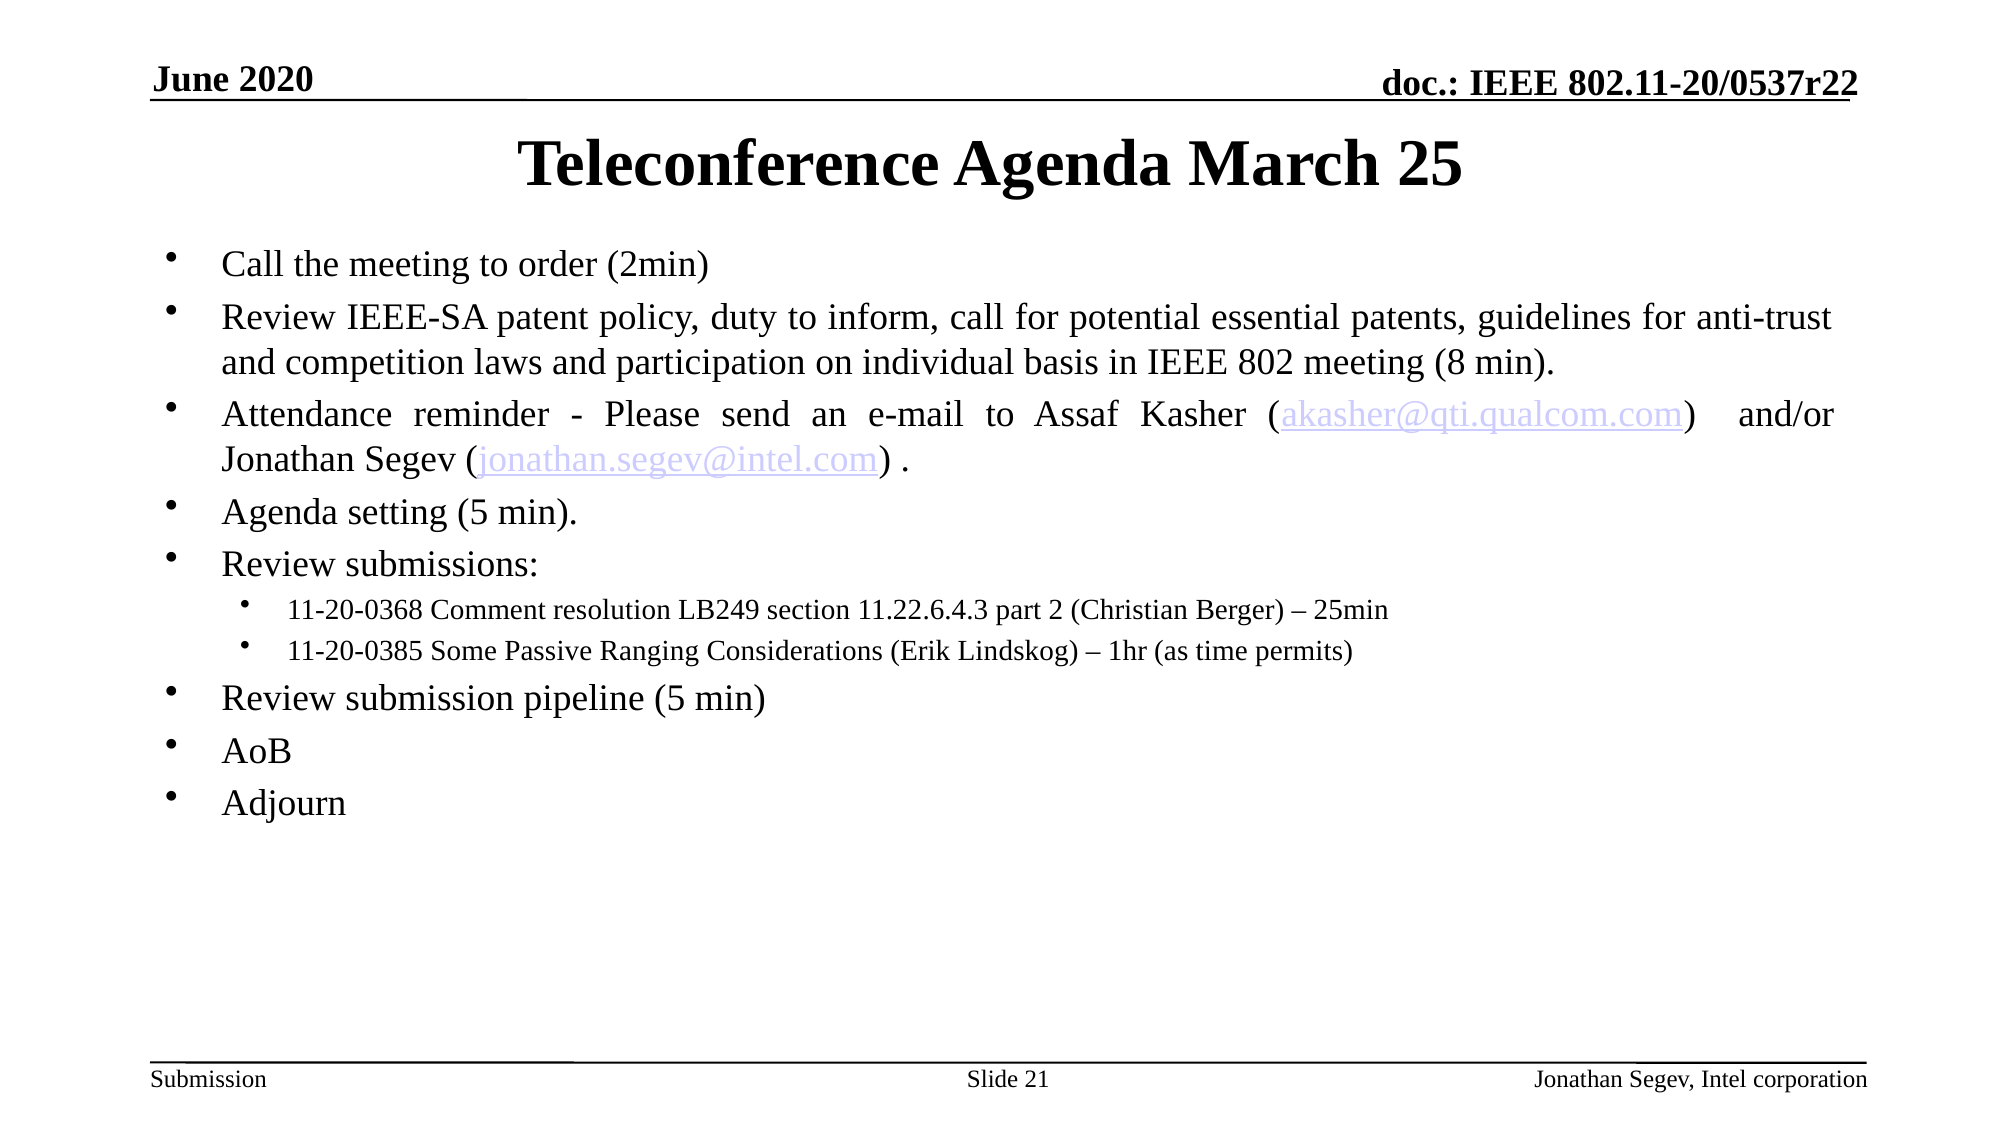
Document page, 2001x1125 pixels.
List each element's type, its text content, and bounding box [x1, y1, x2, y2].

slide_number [152, 54, 563, 100]
slide_number Slide 21 [950, 1061, 1067, 1123]
footer Jonathan Segev, Intel corporation [1171, 1061, 1869, 1093]
list Call the meeting to order (2min) Review IEEE-SA patent policy, duty to inform, call for potential essential patents, guidelines for anti-trust and competition laws and participation on individual basis in IEEE 802 meeting (8 min). Attendance reminder - Please send an e-mail to Assaf Kasher (akasher@qti.qualcom.com) and/or Jonathan Segev (jonathan.segev@intel.com) . Agenda setting (5 min). Review submissions: 11-20-0368 Comment resolution LB249 section 11.22.6.4.3 part 2 (Christian Berger) – 25min 11-20-0385 Some Passive Ranging Considerations (Erik Lindskog) – 1hr (as time permits) Review submission pipeline (5 min) AoB Adjourn [149, 231, 1850, 1000]
title Teleconference Agenda March 25 [149, 112, 1850, 205]
